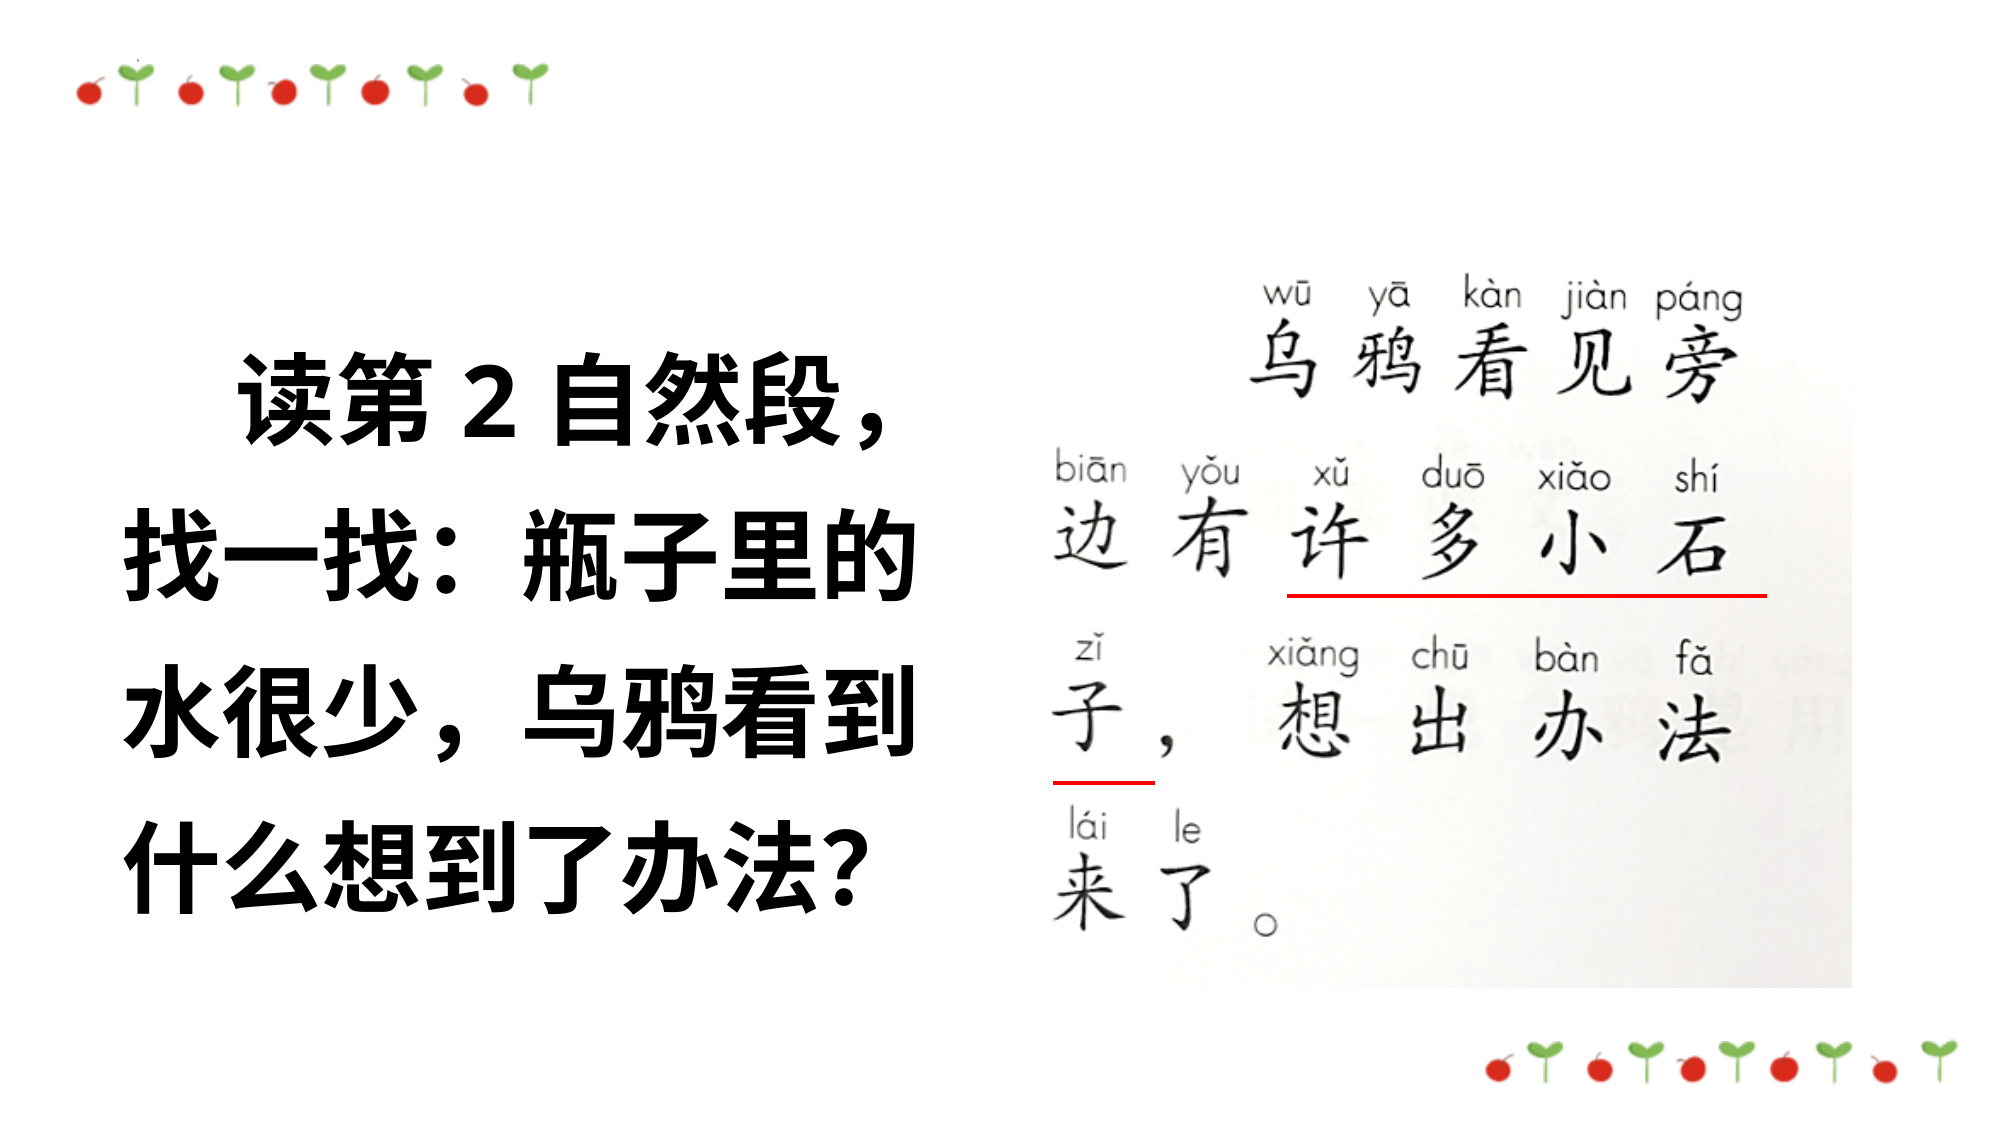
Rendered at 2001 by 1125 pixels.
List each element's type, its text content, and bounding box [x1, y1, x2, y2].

picture [999, 231, 1852, 988]
text_box 读第2自然段，找一找：瓶子里的水很少，乌鸦看到什么想到了办法？ [106, 294, 953, 934]
picture [1472, 1013, 1974, 1099]
picture [63, 36, 565, 122]
